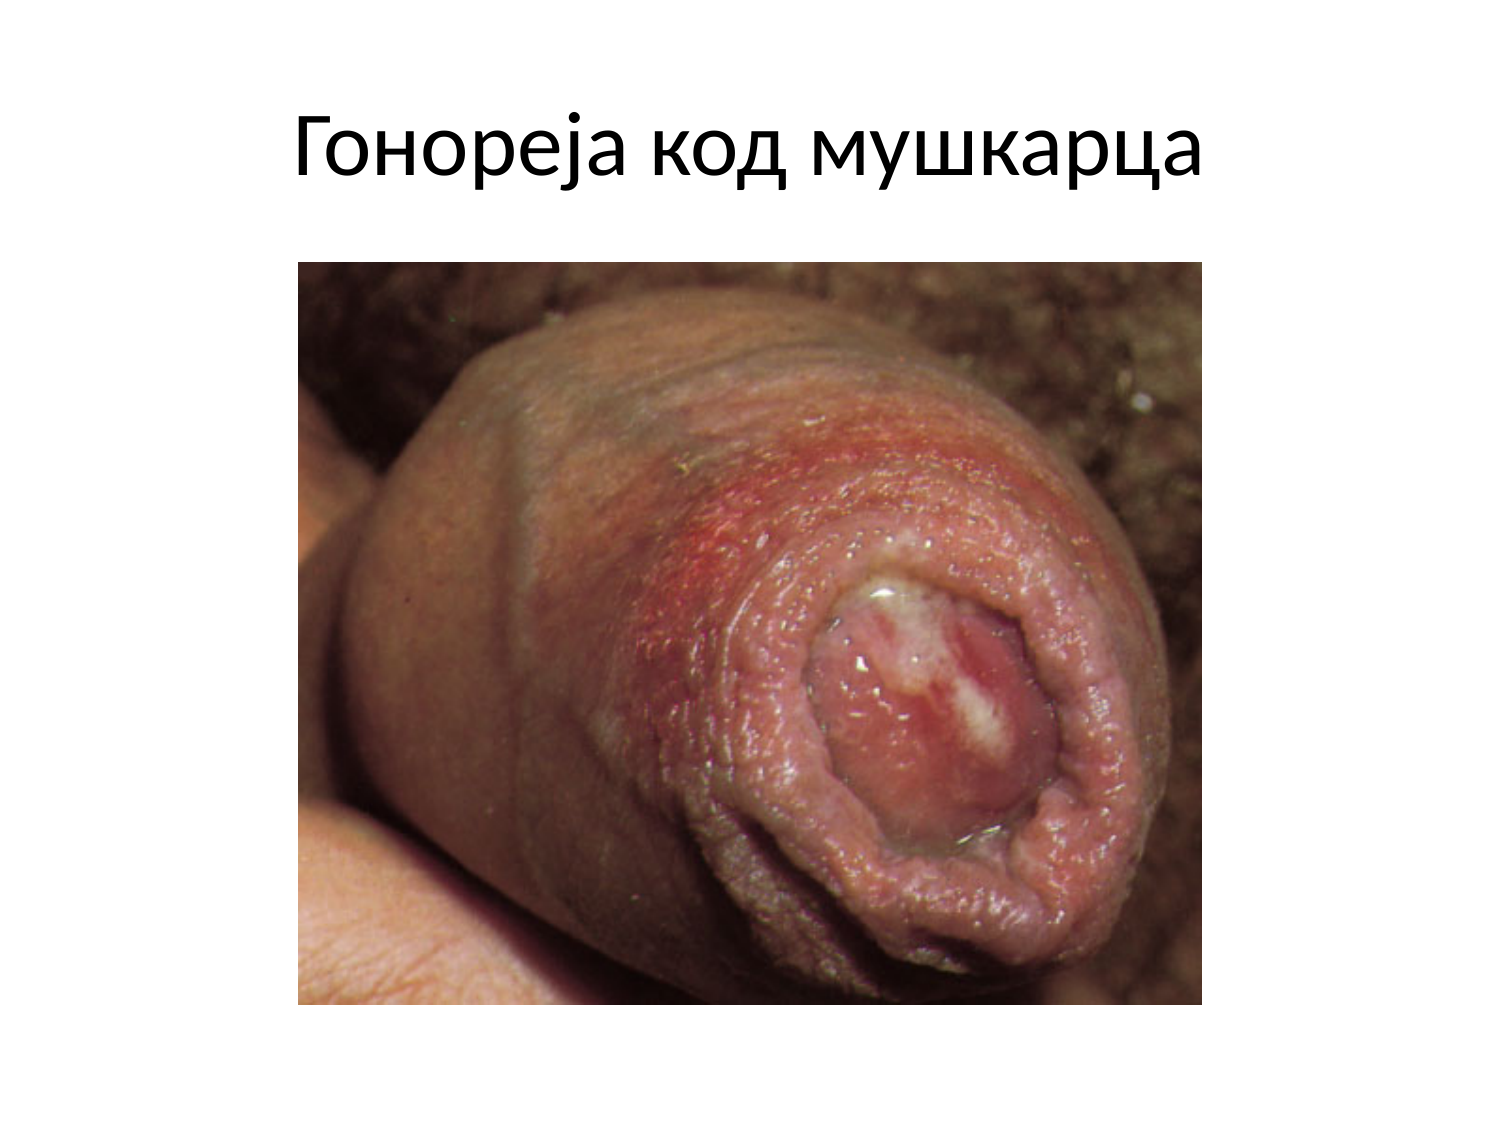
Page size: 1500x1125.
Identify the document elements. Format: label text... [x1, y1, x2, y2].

title Гонореја код мушкарца [75, 45, 1425, 233]
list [298, 262, 1202, 1006]
